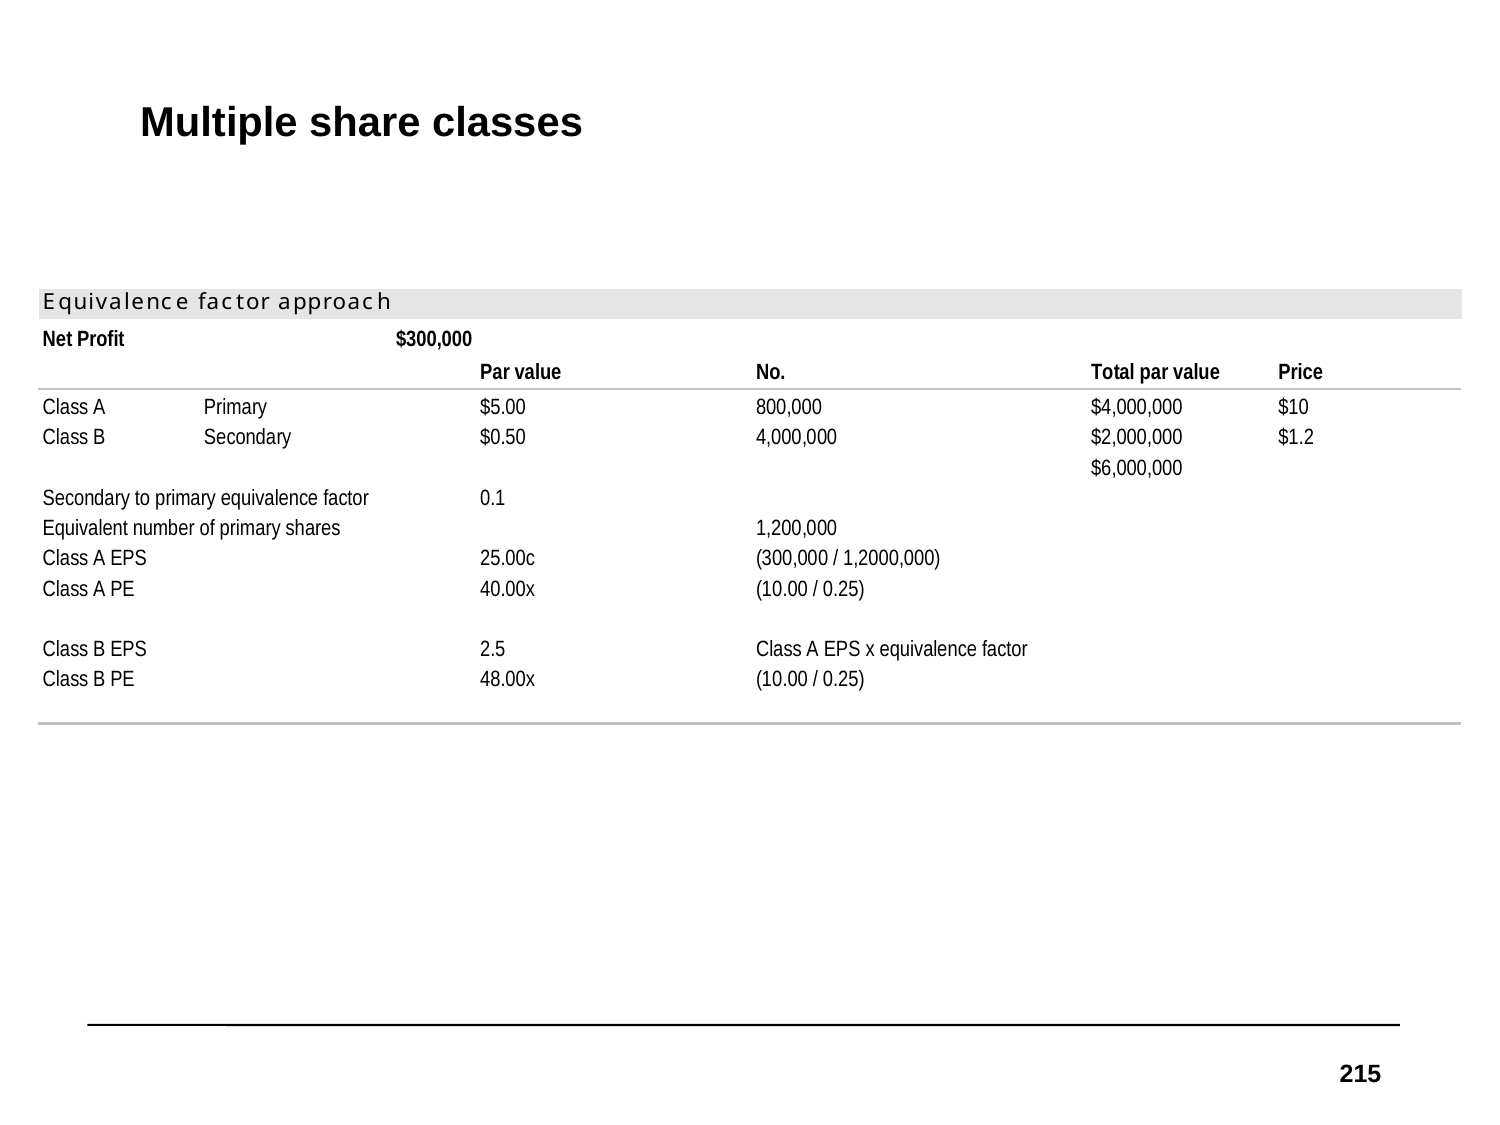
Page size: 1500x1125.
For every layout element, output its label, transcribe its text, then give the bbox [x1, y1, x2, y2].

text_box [37, 274, 1463, 812]
title Multiple share classes [125, 87, 1375, 225]
